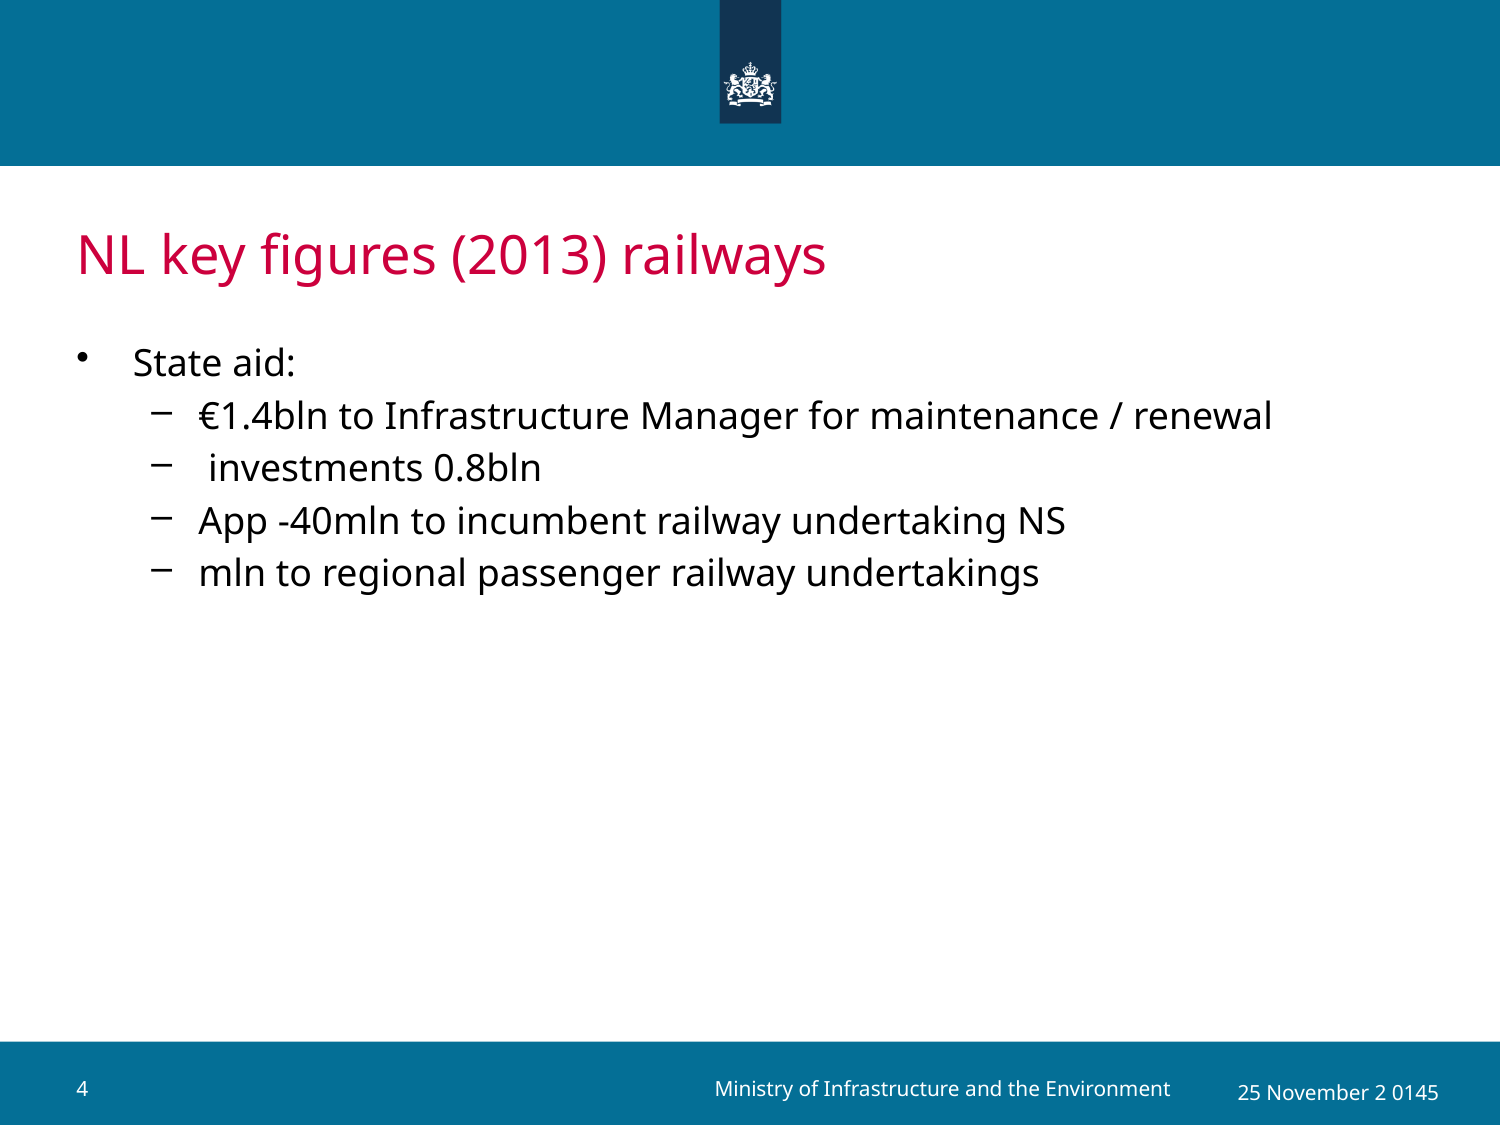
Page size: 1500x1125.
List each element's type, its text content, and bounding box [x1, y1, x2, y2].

title NL key figures (2013) railways [76, 211, 1455, 294]
footer Ministry of Infrastructure and the Environment [714, 1070, 1223, 1105]
slide_number 4 [76, 1084, 390, 1105]
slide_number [1223, 1084, 1440, 1105]
picture [721, 0, 780, 123]
list State aid: €1.4bln to Infrastructure Manager for maintenance / renewal investments 0.8bln App -40mln to incumbent railway undertaking NS mln to regional passenger railway undertakings [76, 339, 1455, 1019]
